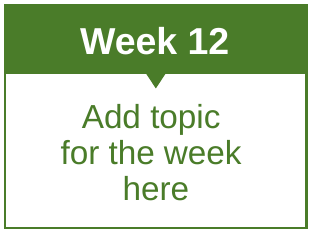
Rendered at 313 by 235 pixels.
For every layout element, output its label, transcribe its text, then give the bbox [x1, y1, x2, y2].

text_box Add topic for the week here [11, 92, 301, 215]
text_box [4, 5, 307, 89]
text_box [4, 4, 308, 229]
